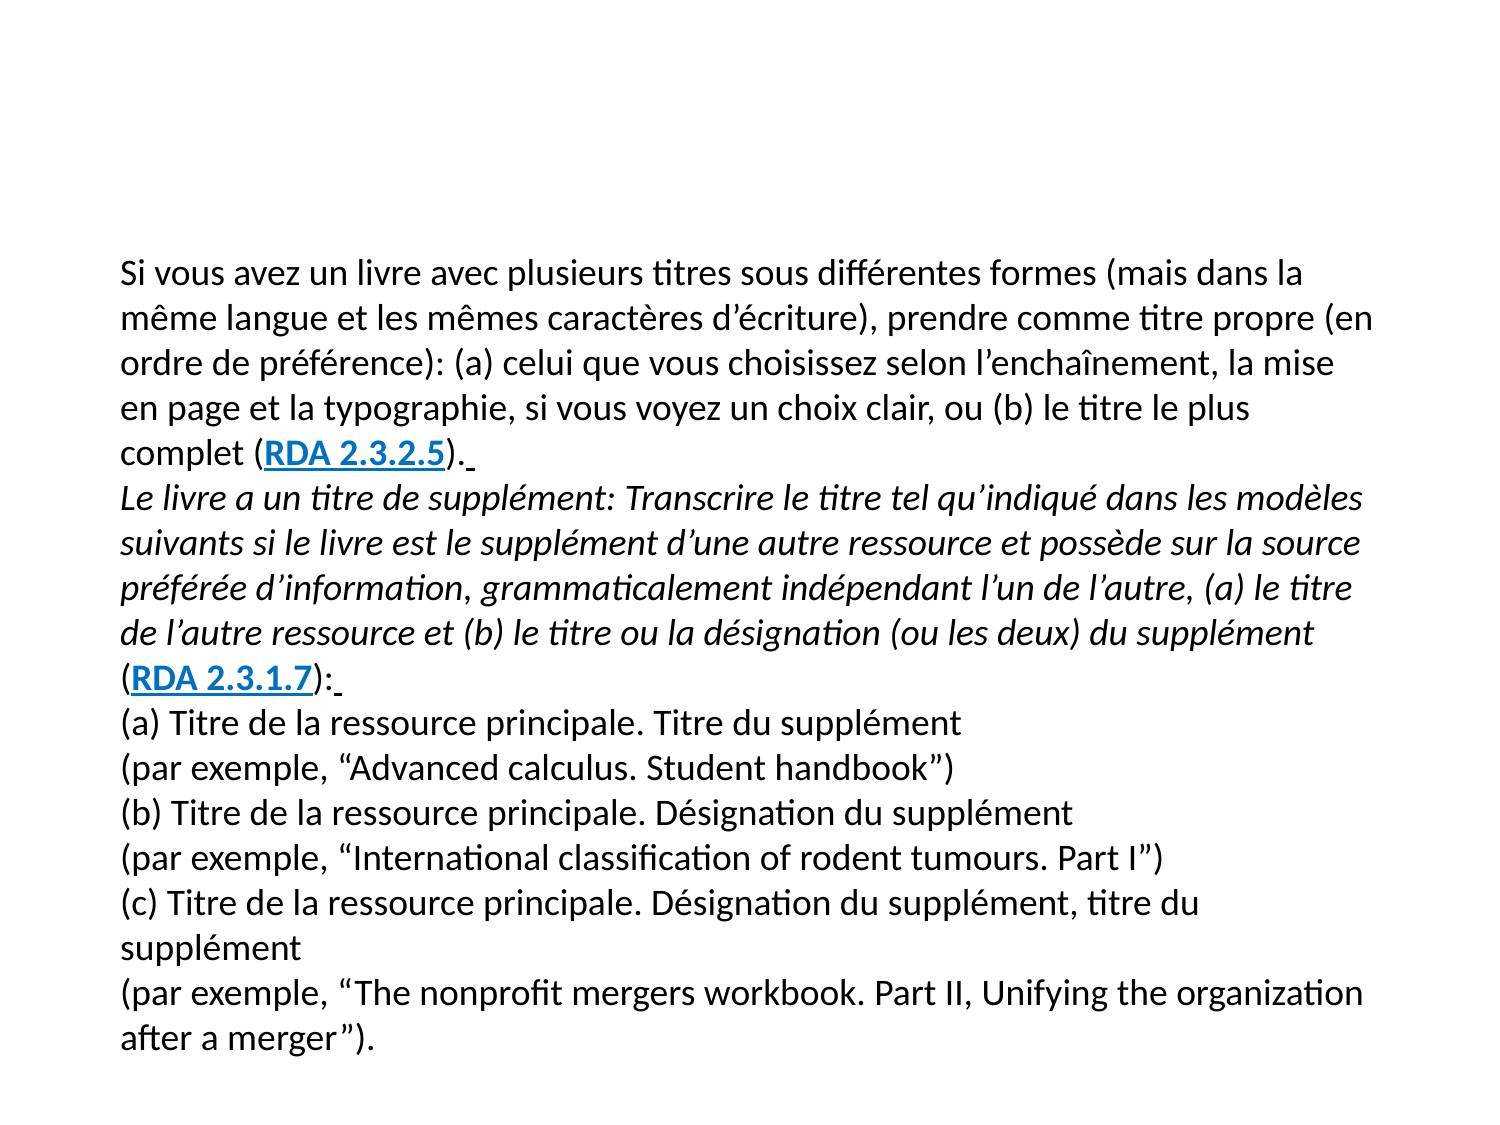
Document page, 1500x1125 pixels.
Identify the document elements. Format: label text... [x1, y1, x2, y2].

text_box Si vous avez un livre avec plusieurs titres sous différentes formes (mais dans la même langue et les mêmes caractères d’écriture), prendre comme titre propre (en ordre de préférence): (a) celui que vous choisissez selon l’enchaînement, la mise en page et la typographie, si vous voyez un choix clair, ou (b) le titre le plus complet (RDA 2.3.2.5). Le livre a un titre de supplément: Transcrire le titre tel qu’indiqué dans les modèles suivants si le livre est le supplément d’une autre ressource et possède sur la source préférée d’information, grammaticalement indépendant l’un de l’autre, (a) le titre de l’autre ressource et (b) le titre ou la désignation (ou les deux) du supplément (RDA 2.3.1.7): (a) Titre de la ressource principale. Titre du supplément (par exemple, “Advanced calculus. Student handbook”) (b) Titre de la ressource principale. Désignation du supplément (par exemple, “International classification of rodent tumours. Part I”) (c) Titre de la ressource principale. Désignation du supplément, titre du supplément (par exemple, “The nonprofit mergers workbook. Part II, Unifying the organization after a merger”). [105, 240, 1395, 1066]
